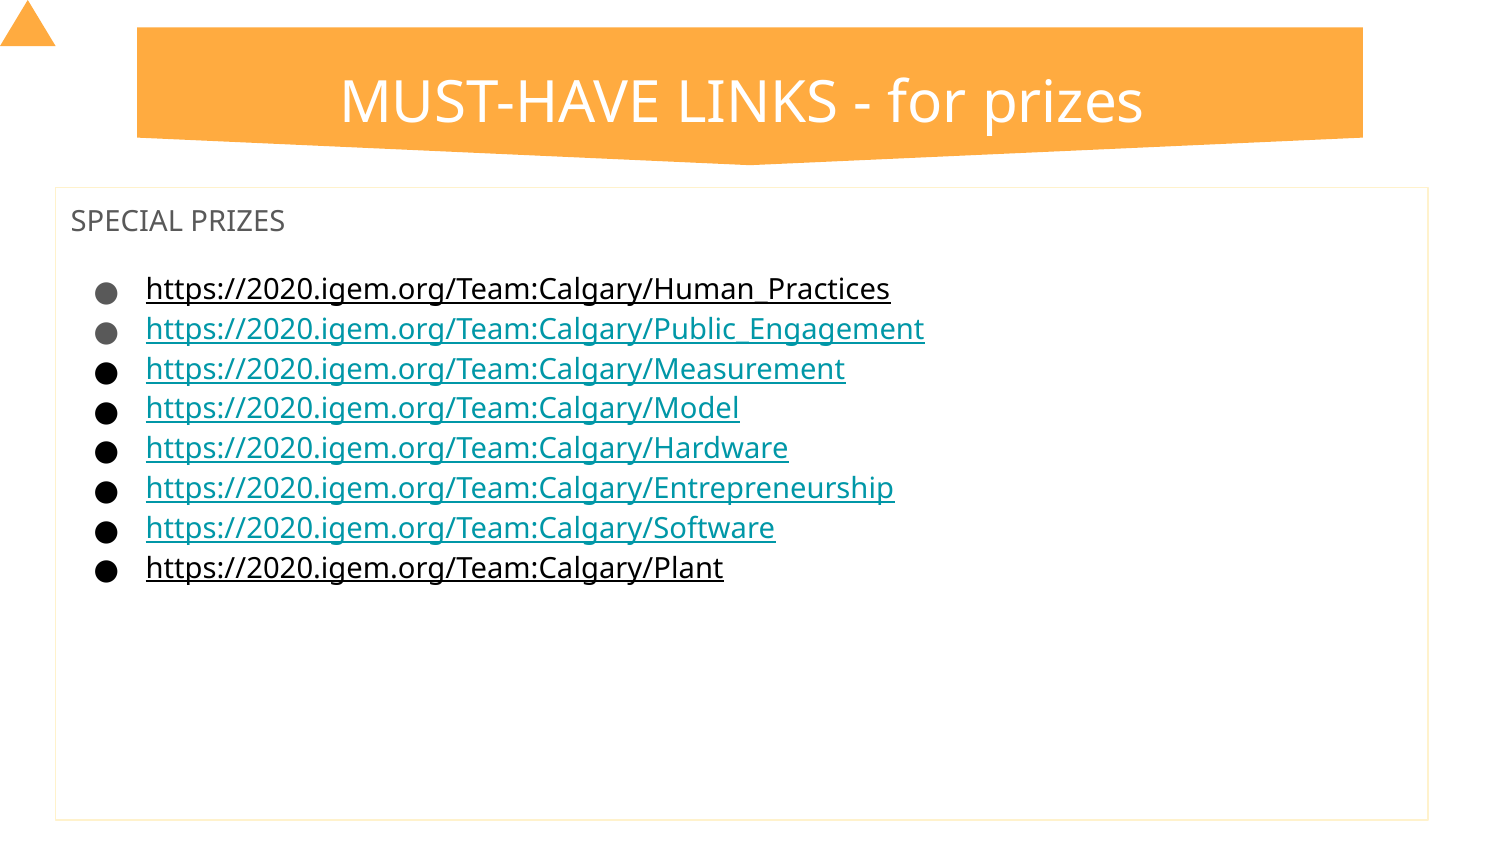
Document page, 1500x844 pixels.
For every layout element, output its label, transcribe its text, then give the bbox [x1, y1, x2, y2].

list SPECIAL PRIZES https://2020.igem.org/Team:Calgary/Human_Practices https://2020.igem.org/Team:Calgary/Public_Engagement https://2020.igem.org/Team:Calgary/Measurement https://2020.igem.org/Team:Calgary/Model https://2020.igem.org/Team:Calgary/Hardware https://2020.igem.org/Team:Calgary/Entrepreneurship https://2020.igem.org/Team:Calgary/Software https://2020.igem.org/Team:Calgary/Plant [55, 187, 1429, 820]
text_box [137, 27, 1363, 49]
text_box [279, 144, 1221, 166]
title MUST-HAVE LINKS - for prizes [51, 49, 1449, 144]
text_box [0, 0, 56, 47]
